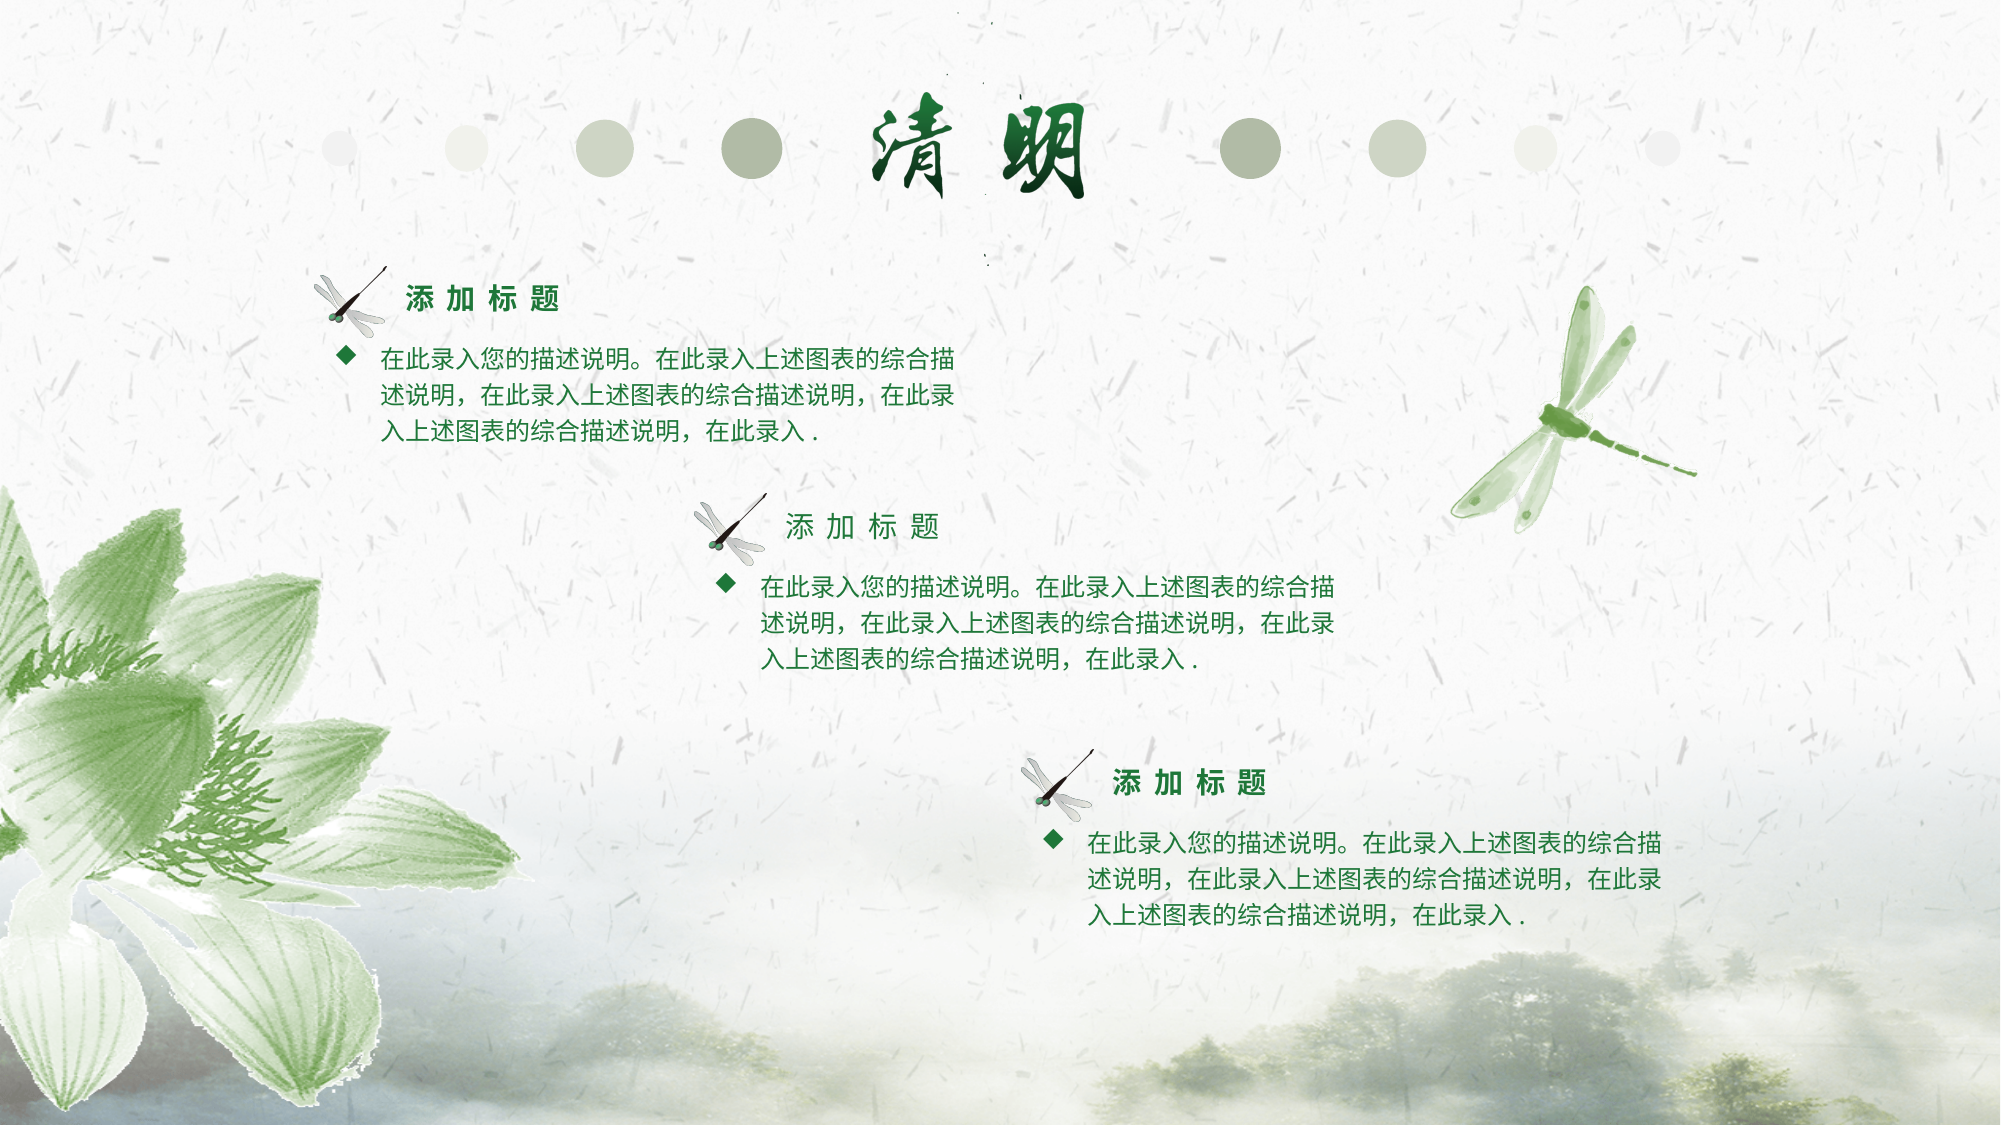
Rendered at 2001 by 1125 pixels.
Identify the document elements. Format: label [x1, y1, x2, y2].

text_box [314, 266, 970, 451]
picture [0, 0, 2001, 1125]
text_box [694, 493, 1350, 678]
text_box [1021, 749, 1677, 934]
